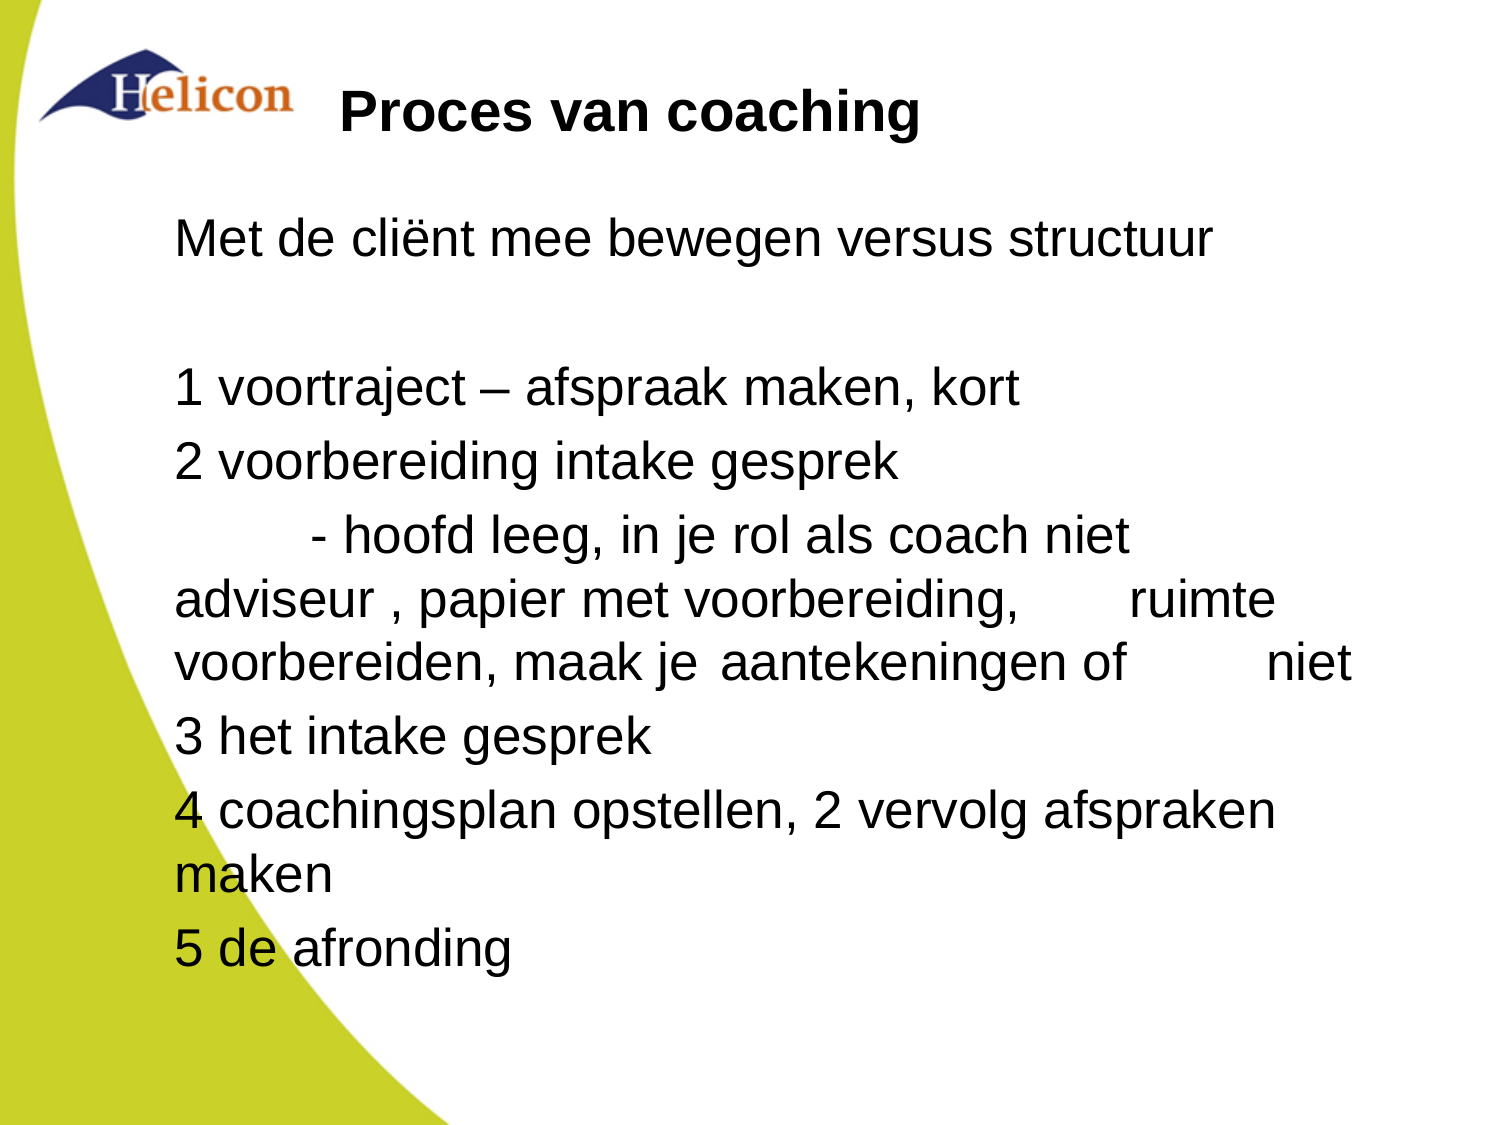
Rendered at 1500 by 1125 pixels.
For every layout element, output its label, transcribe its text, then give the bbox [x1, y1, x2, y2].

list Met de cliënt mee bewegen versus structuur 1 voortraject – afspraak maken, kort 2 voorbereiding intake gesprek - hoofd leeg, in je rol als coach niet adviseur , papier met voorbereiding, ruimte voorbereiden, maak je aantekeningen of niet 3 het intake gesprek 4 coachingsplan opstellen, 2 vervolg afspraken maken 5 de afronding [159, 196, 1425, 1005]
title Proces van coaching [324, 54, 1415, 161]
picture [0, 0, 1500, 1125]
